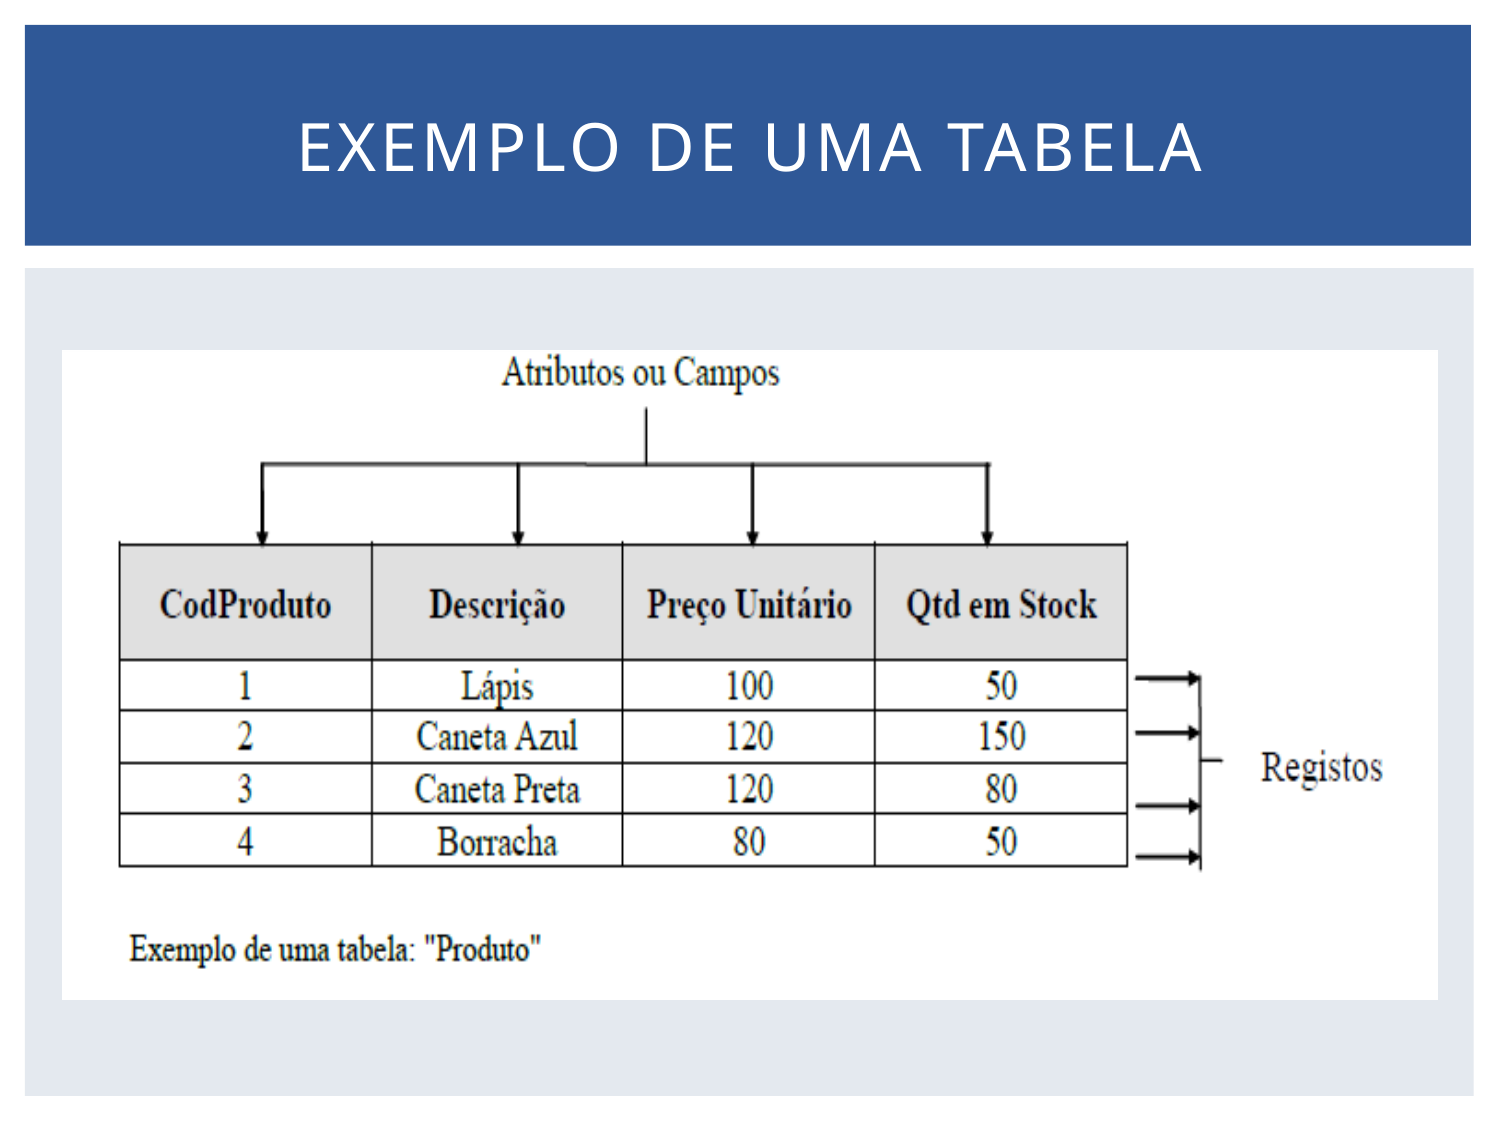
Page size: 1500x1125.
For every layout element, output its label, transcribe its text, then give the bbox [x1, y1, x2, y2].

title Exemplo de uma tabela [62, 58, 1438, 232]
picture [62, 350, 1438, 1001]
